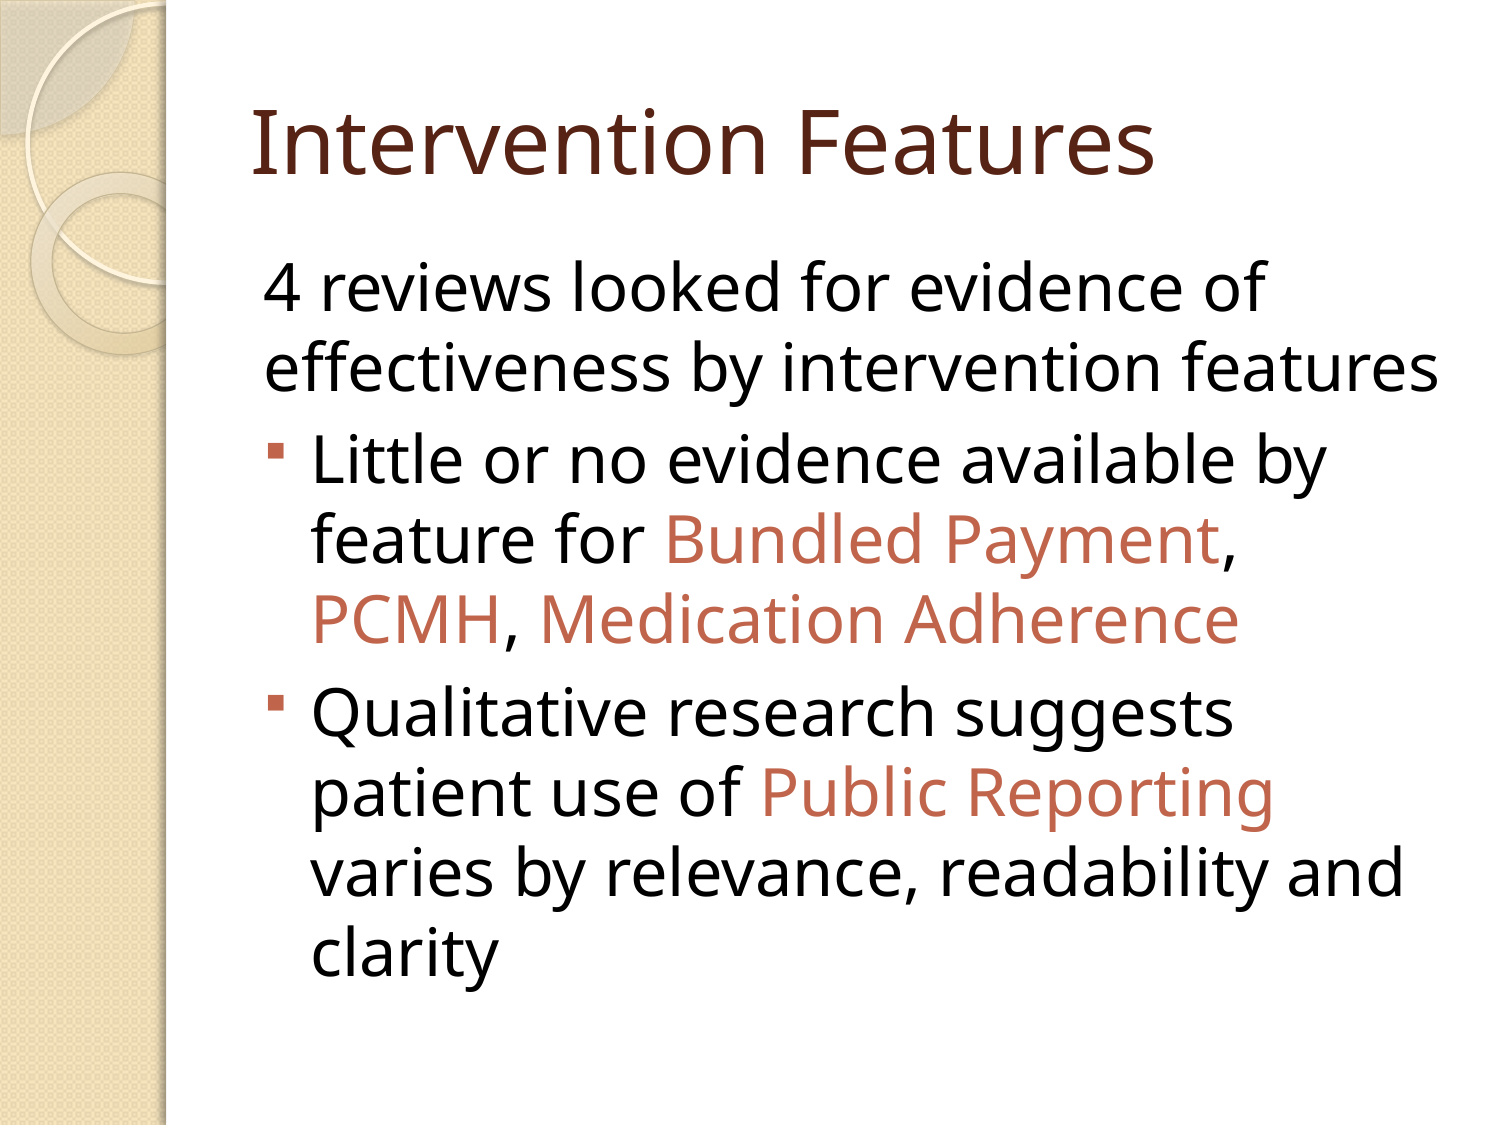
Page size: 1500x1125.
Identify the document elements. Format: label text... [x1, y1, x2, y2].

title Intervention Features [235, 45, 1466, 233]
list 4 reviews looked for evidence of effectiveness by intervention features Little or no evidence available by feature for Bundled Payment, PCMH, Medication Adherence Qualitative research suggests patient use of Public Reporting varies by relevance, readability and clarity [235, 237, 1466, 1025]
